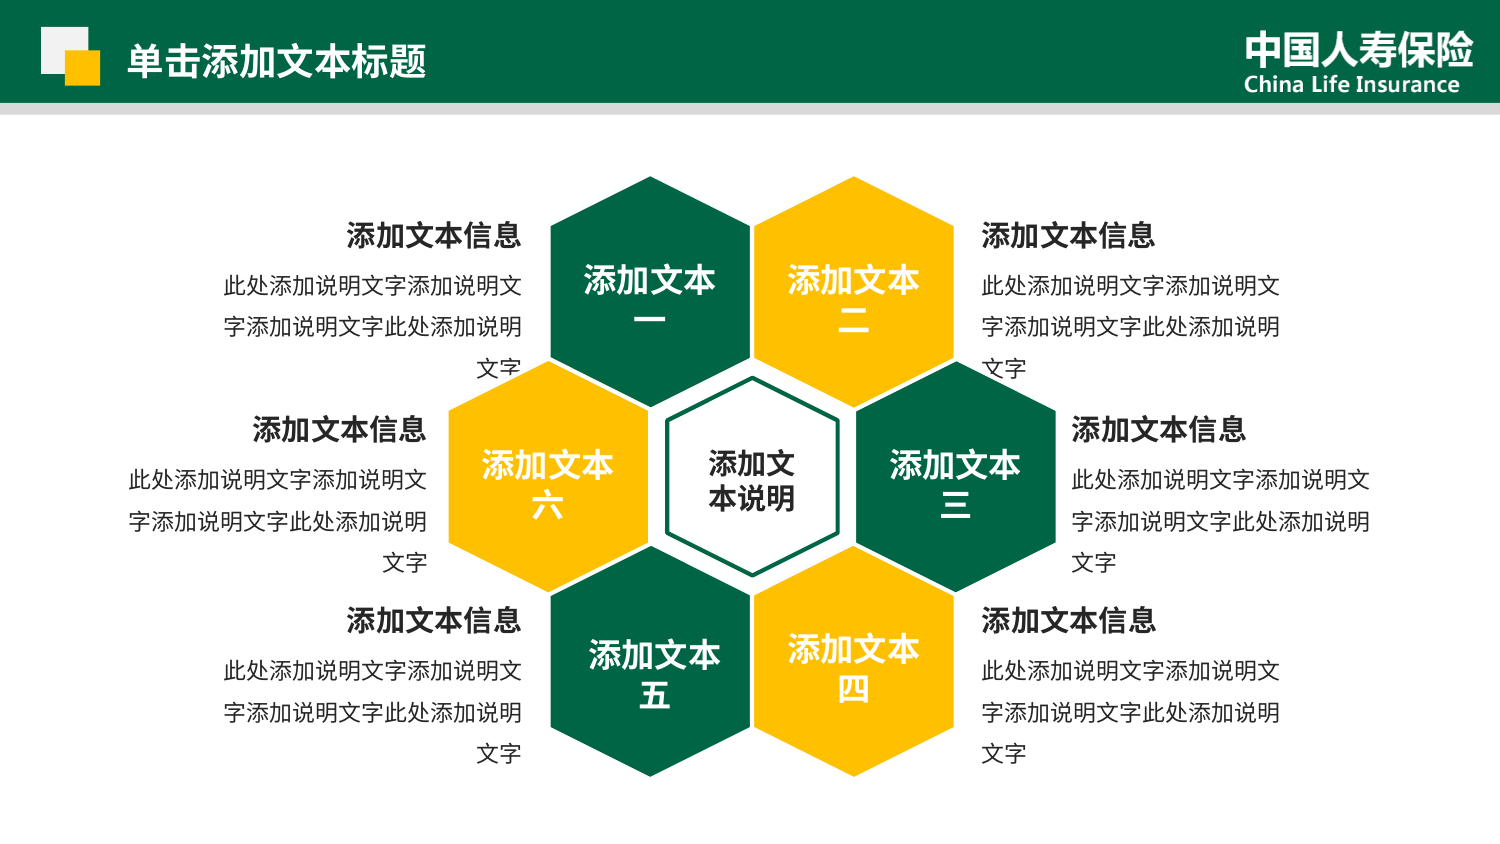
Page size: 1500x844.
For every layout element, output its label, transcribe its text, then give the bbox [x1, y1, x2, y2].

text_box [753, 173, 957, 411]
text_box [0, 0, 1500, 101]
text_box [853, 358, 1058, 596]
picture [1240, 21, 1500, 100]
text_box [548, 542, 750, 780]
text_box 添加文本说明 [684, 437, 821, 523]
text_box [751, 542, 957, 780]
text_box 添加文本信息 此处添加说明文字添加说明文字添加说明文字此处添加说明文字 [186, 594, 538, 760]
text_box 添加文本信息 此处添加说明文字添加说明文字添加说明文字此处添加说明文字 [966, 209, 1319, 375]
text_box 添加文本信息 此处添加说明文字添加说明文字添加说明文字此处添加说明文字 [91, 403, 441, 569]
text_box 单击添加文本标题 [112, 30, 491, 91]
text_box 添加文本信息 此处添加说明文字添加说明文字添加说明文字此处添加说明文字 [185, 209, 538, 375]
text_box 添加文本信息 此处添加说明文字添加说明文字添加说明文字此处添加说明文字 [967, 594, 1319, 760]
text_box [0, 101, 1500, 117]
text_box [446, 358, 651, 596]
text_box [548, 173, 753, 411]
text_box [665, 418, 840, 541]
text_box [63, 48, 102, 88]
text_box 添加文本信息 此处添加说明文字添加说明文字添加说明文字此处添加说明文字 [1063, 403, 1409, 569]
text_box [39, 25, 91, 76]
